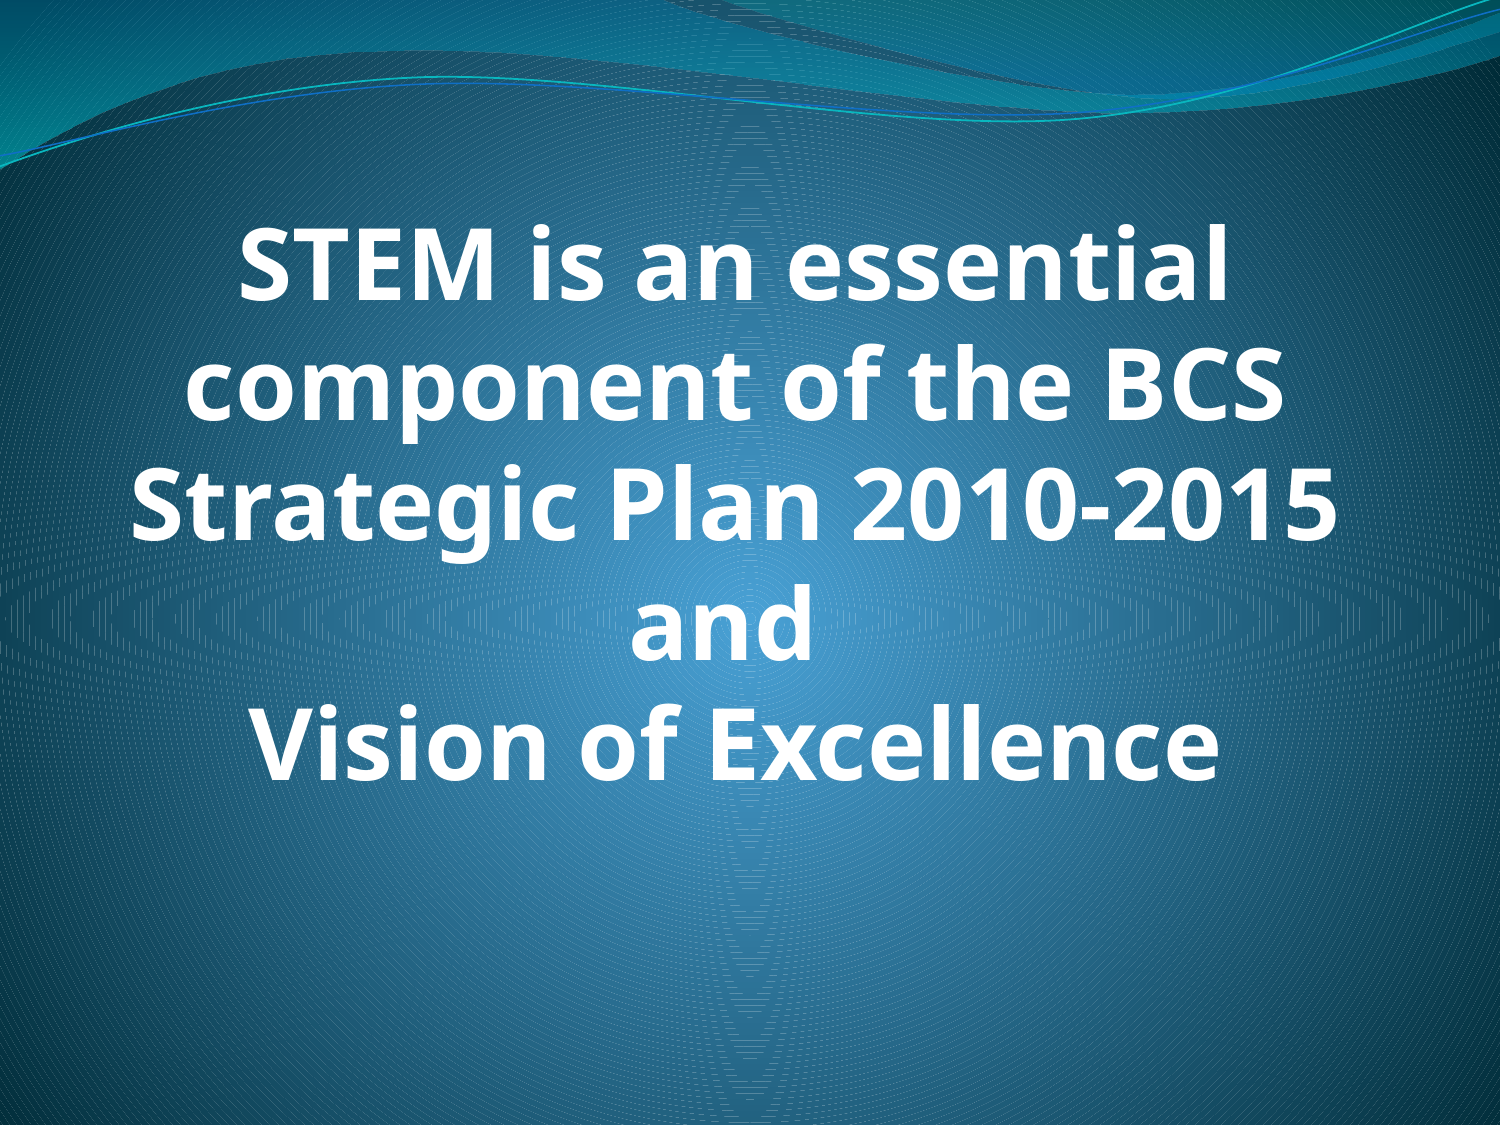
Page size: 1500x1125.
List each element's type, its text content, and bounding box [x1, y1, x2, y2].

title STEM is an essential component of the BCS Strategic Plan 2010-2015 and Vision of Excellence [37, 162, 1438, 800]
